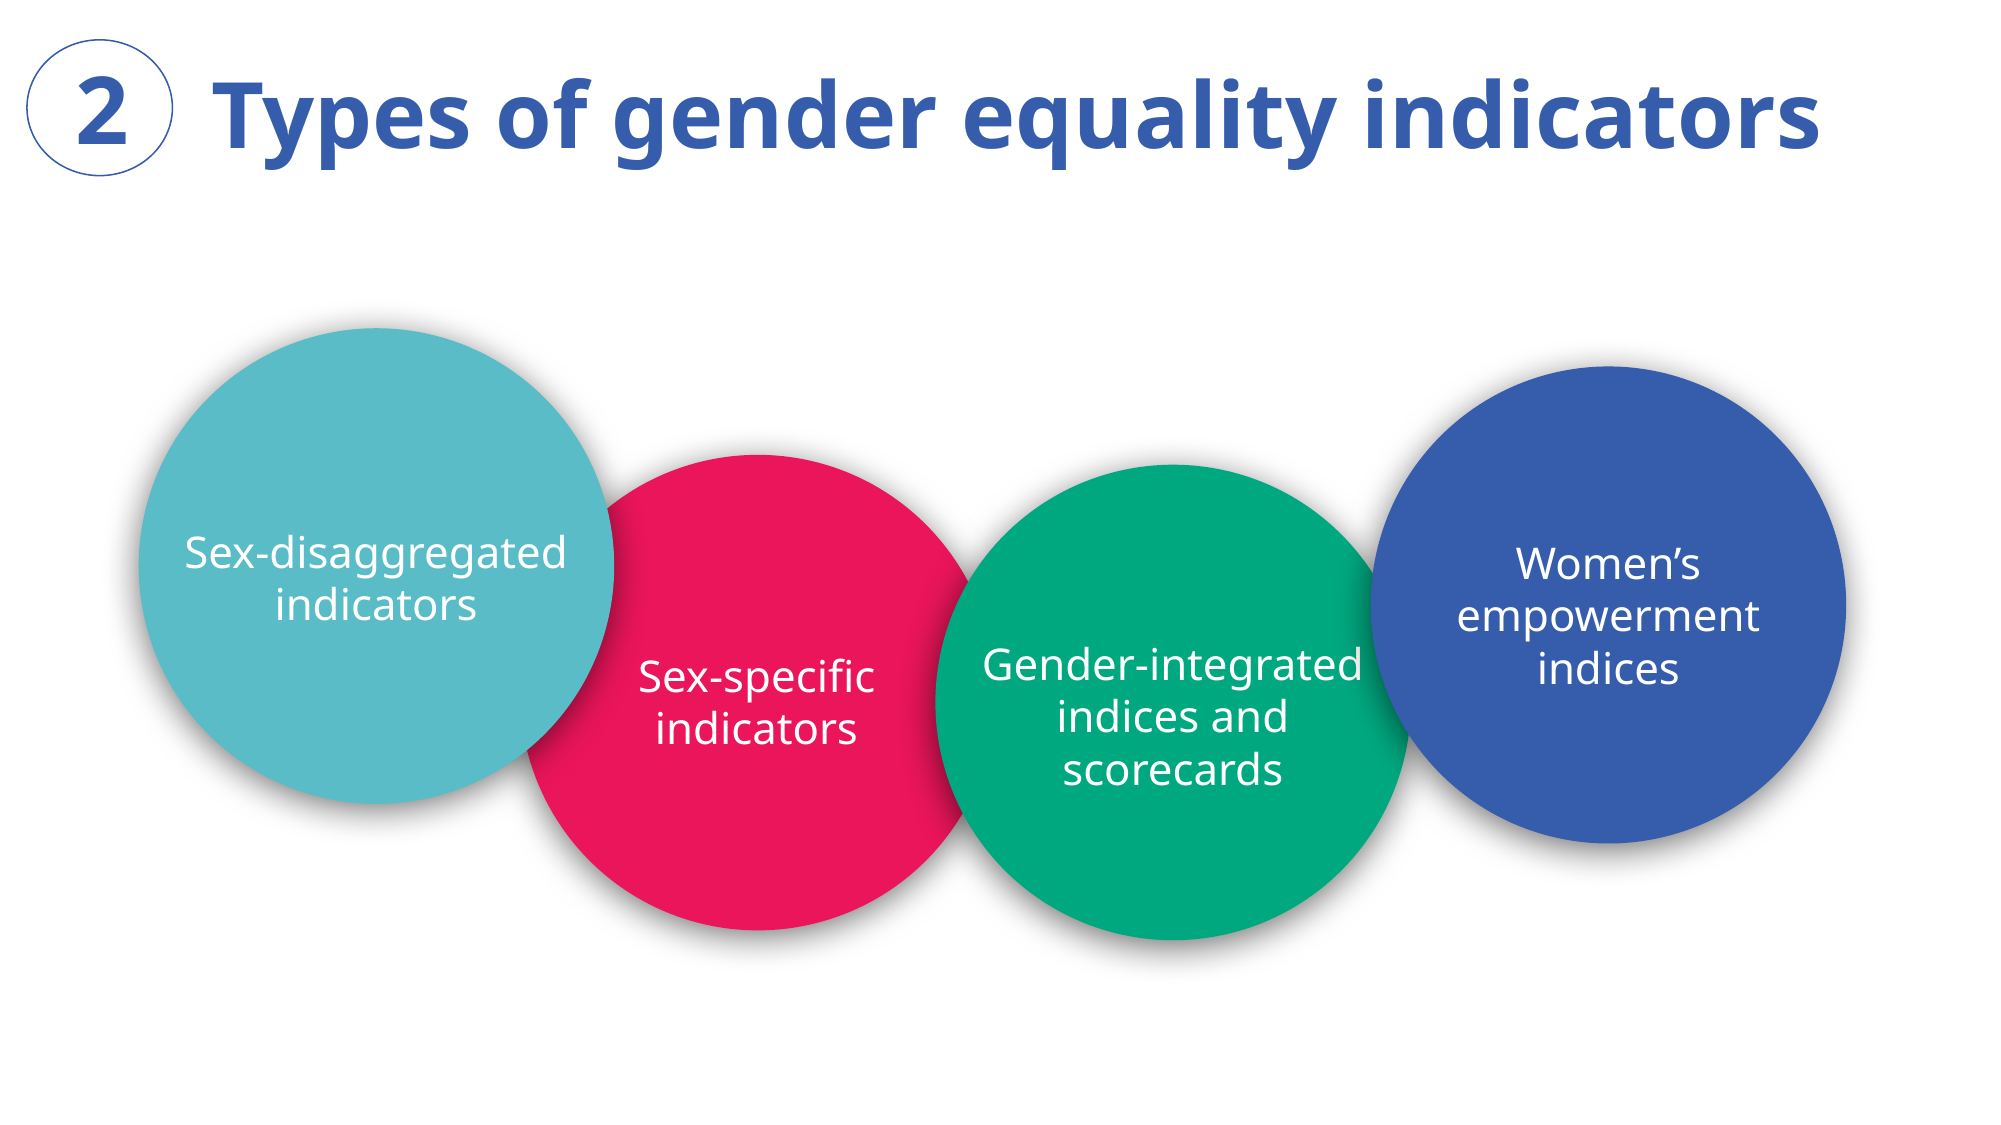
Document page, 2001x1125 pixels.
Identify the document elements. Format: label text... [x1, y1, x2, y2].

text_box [1370, 366, 1847, 844]
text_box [26, 35, 192, 217]
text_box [519, 454, 996, 931]
title Types of gender equality indicators [194, 36, 2000, 167]
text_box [930, 464, 1416, 941]
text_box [125, 327, 628, 805]
